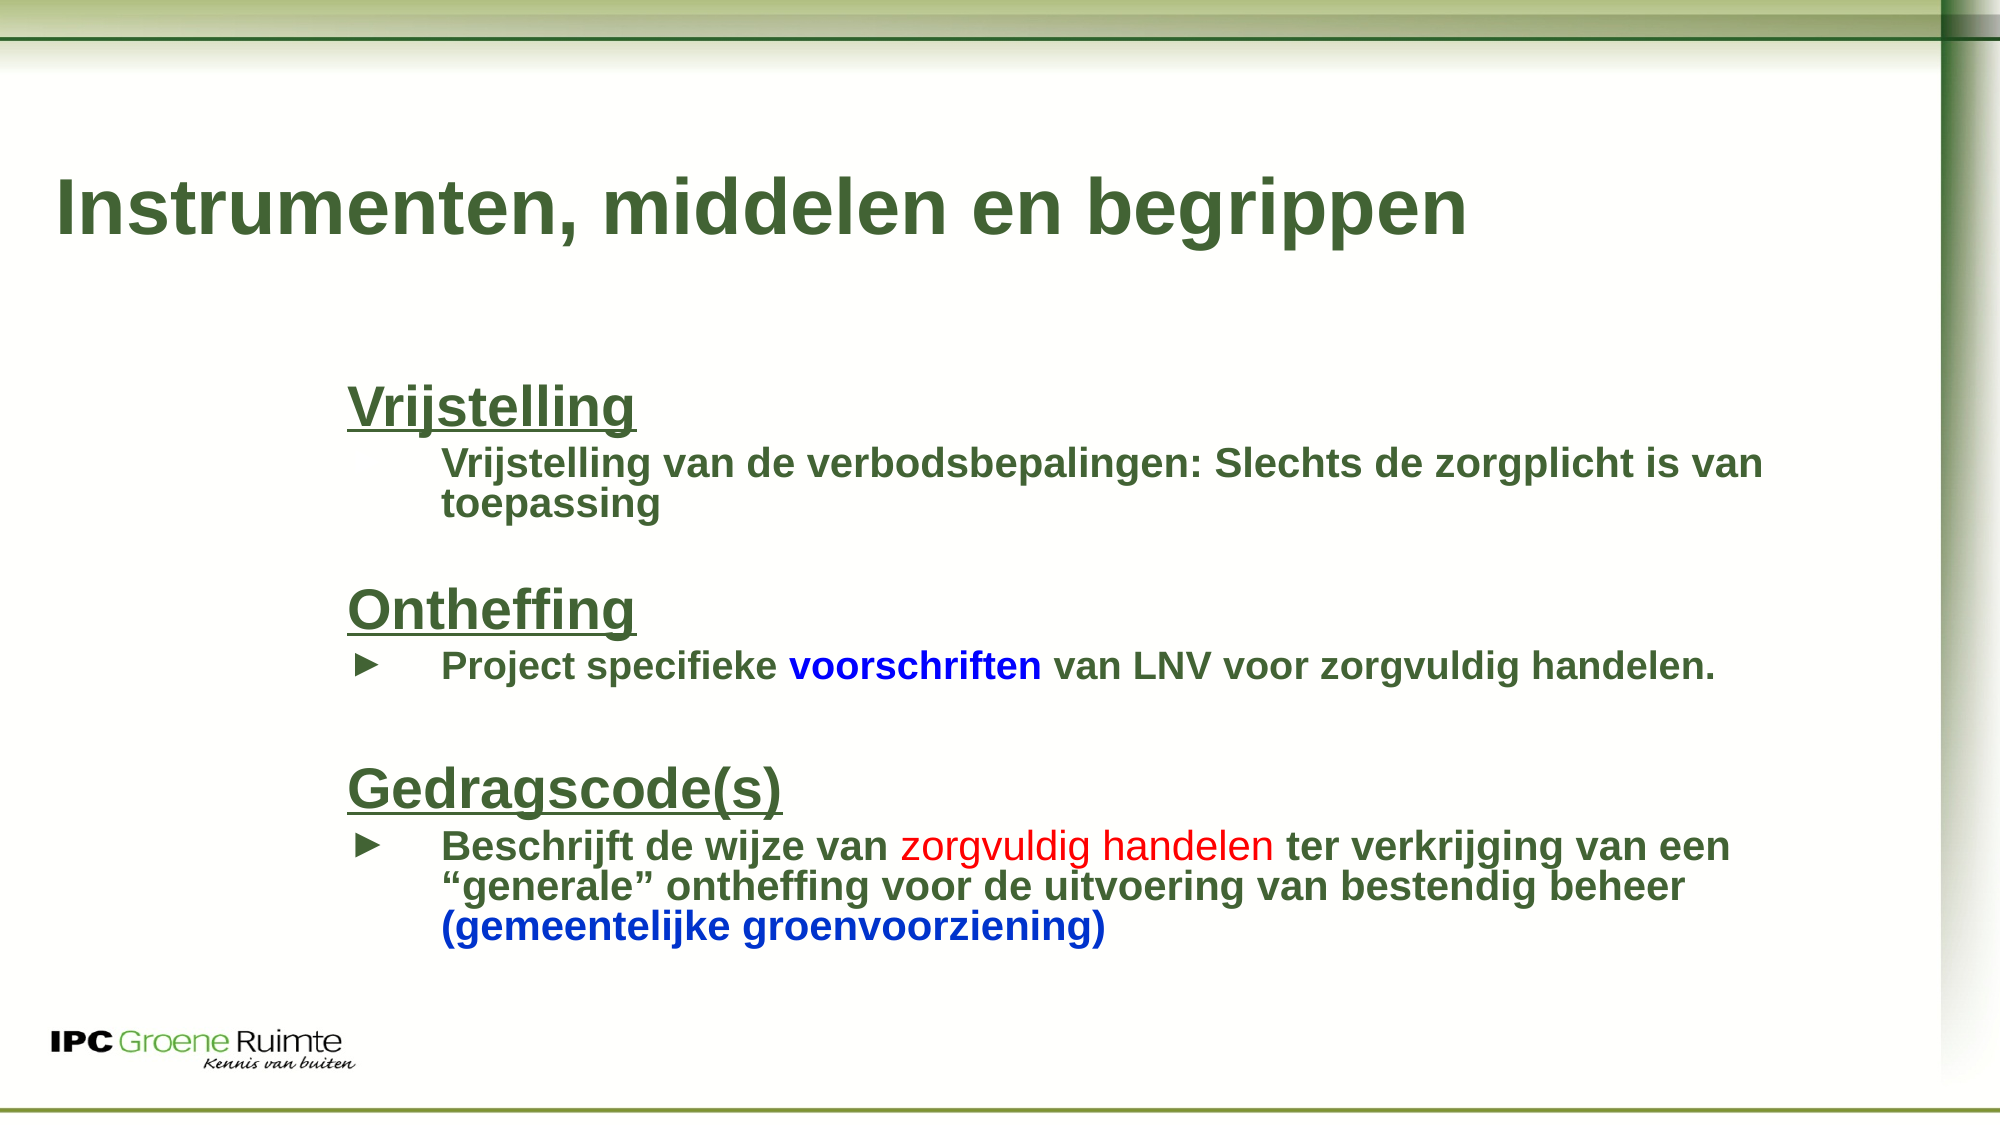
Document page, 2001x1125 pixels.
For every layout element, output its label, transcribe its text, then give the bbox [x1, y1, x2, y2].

title Instrumenten, middelen en begrippen [41, 124, 1876, 282]
picture [0, 0, 2000, 1125]
list Vrijstelling Vrijstelling van de verbodsbepalingen: Slechts de zorgplicht is van toepassing Ontheffing Project specifieke voorschriften van LNV voor zorgvuldig handelen. Gedragscode(s) Beschrijft de wijze van zorgvuldig handelen ter verkrijging van een “generale” ontheffing voor de uitvoering van bestendig beheer (gemeentelijke groenvoorziening) [333, 375, 1792, 993]
